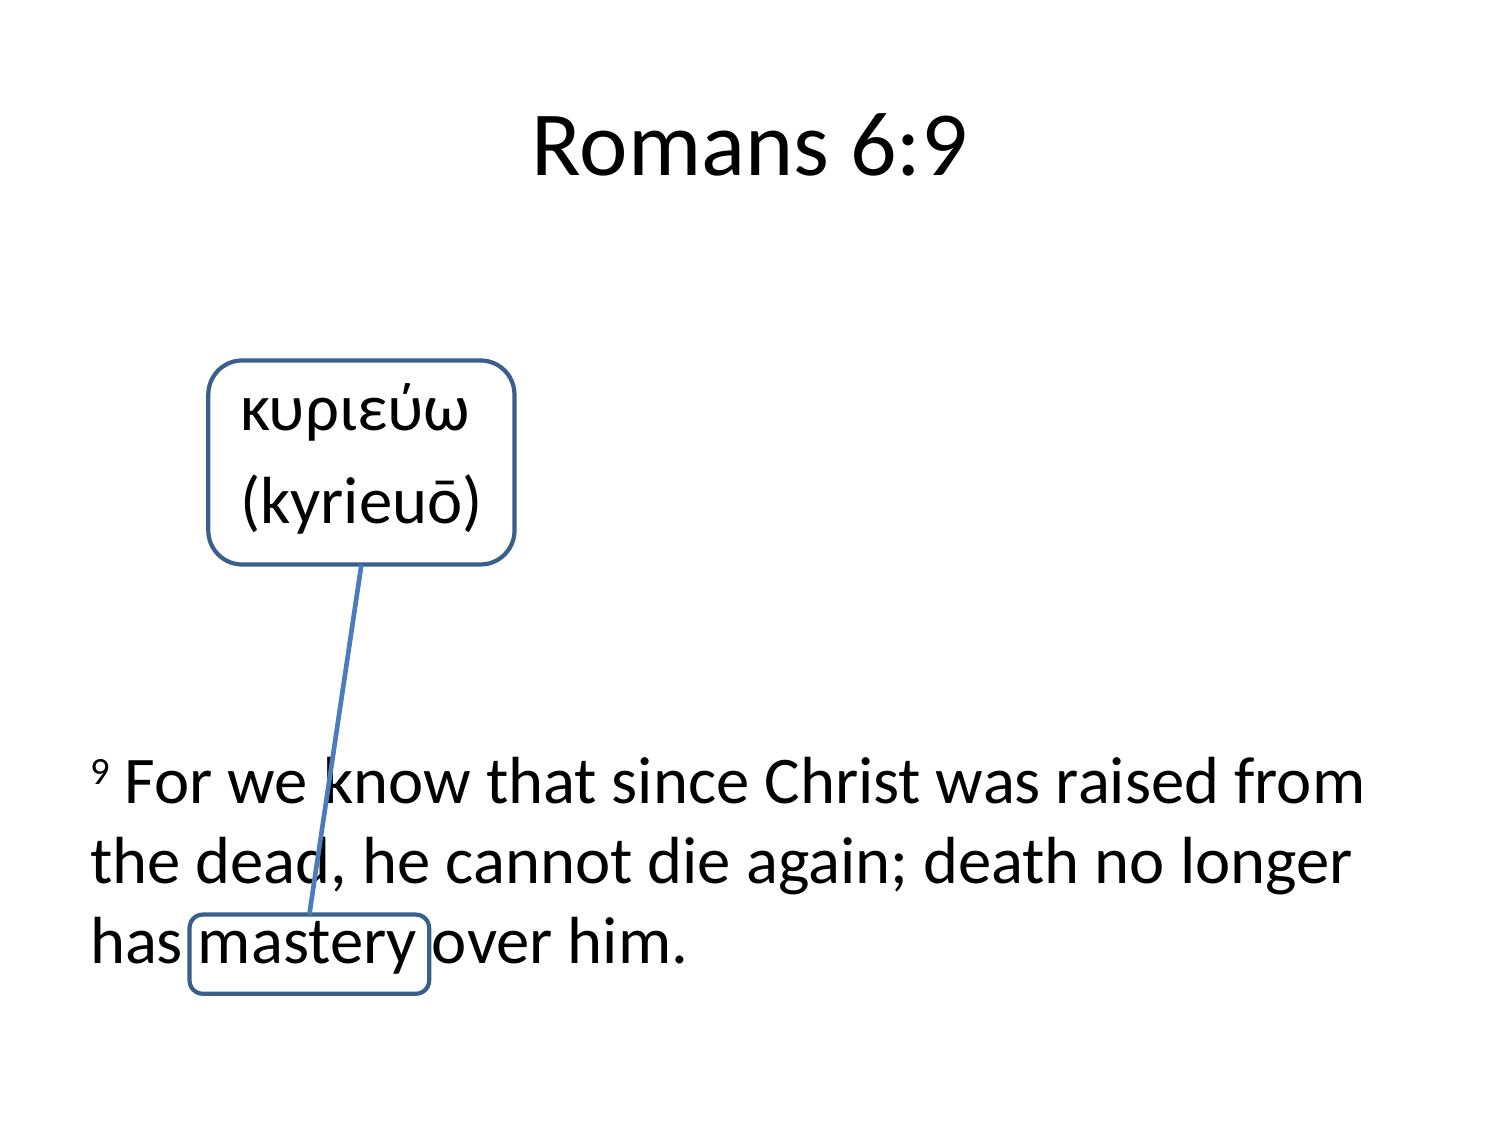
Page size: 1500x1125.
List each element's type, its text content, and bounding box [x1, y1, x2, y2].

list κυριεύω (kyrieuō) 9 For we know that since Christ was raised from the dead, he cannot die again; death no longer has mastery over him. [75, 262, 1425, 1005]
title Romans 6:9 [75, 45, 1425, 233]
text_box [309, 564, 362, 915]
text_box [206, 358, 517, 567]
text_box [187, 912, 432, 996]
